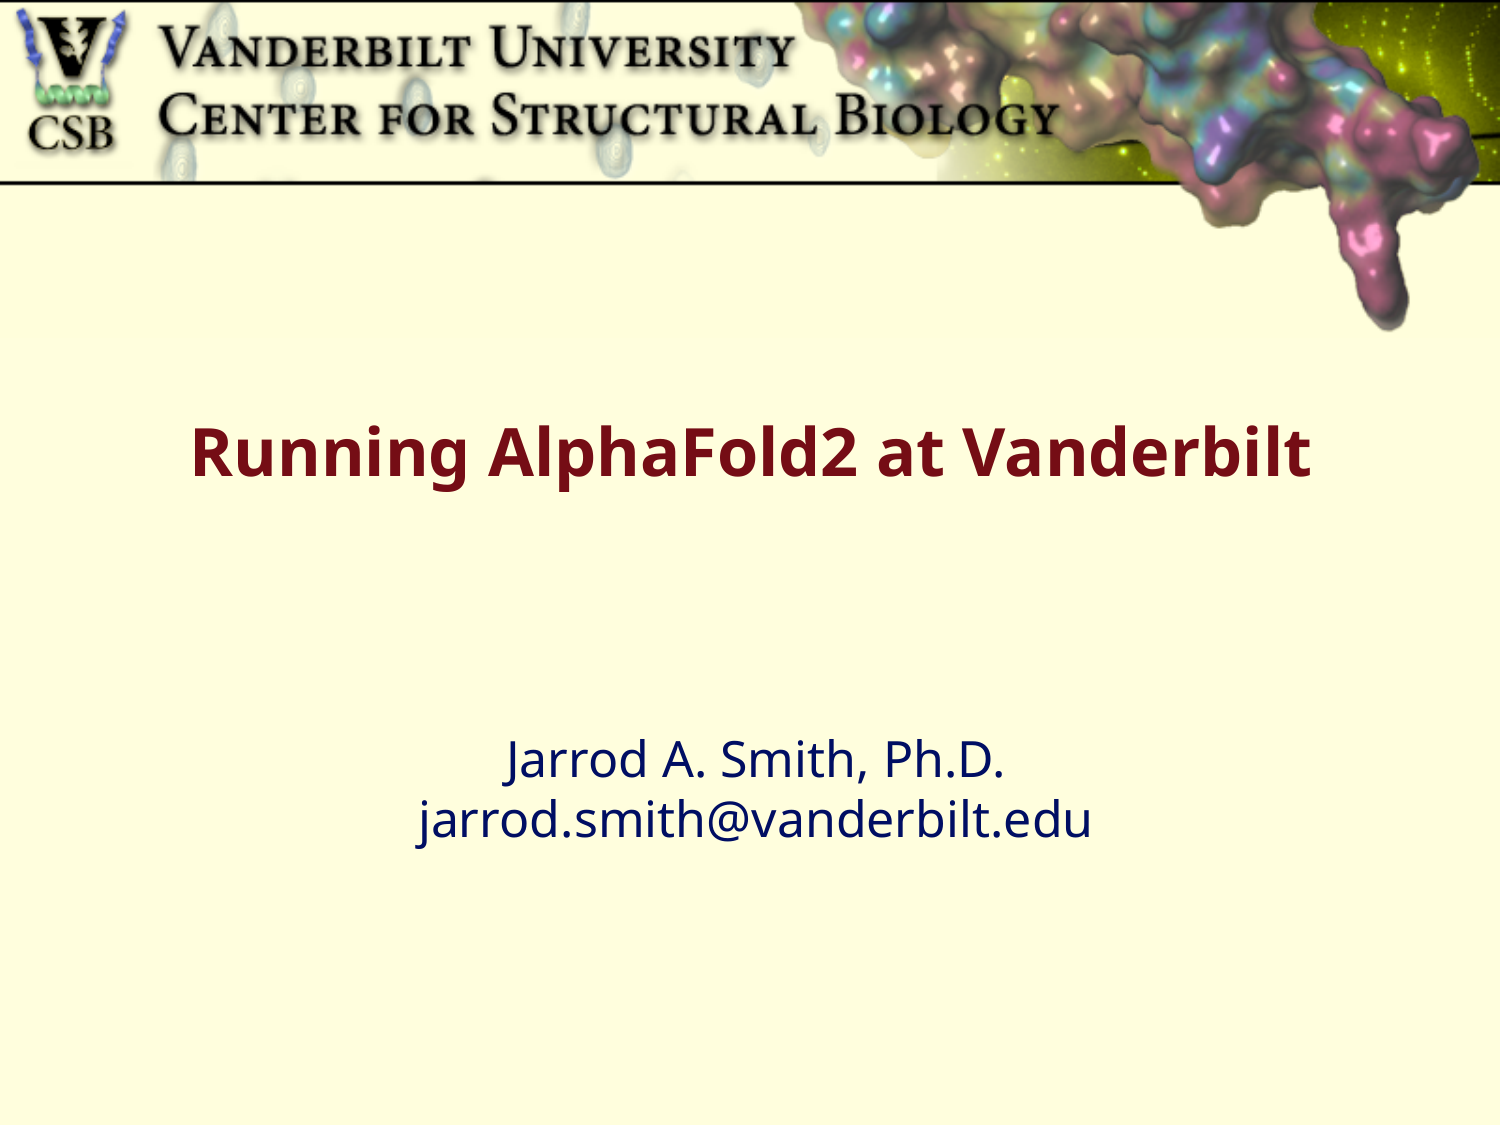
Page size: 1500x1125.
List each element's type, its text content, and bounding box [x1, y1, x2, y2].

picture [0, 0, 1500, 338]
title Running AlphaFold2 at Vanderbilt [78, 372, 1425, 540]
subtitle Jarrod A. Smith, Ph.D. jarrod.smith@vanderbilt.edu [149, 719, 1363, 864]
